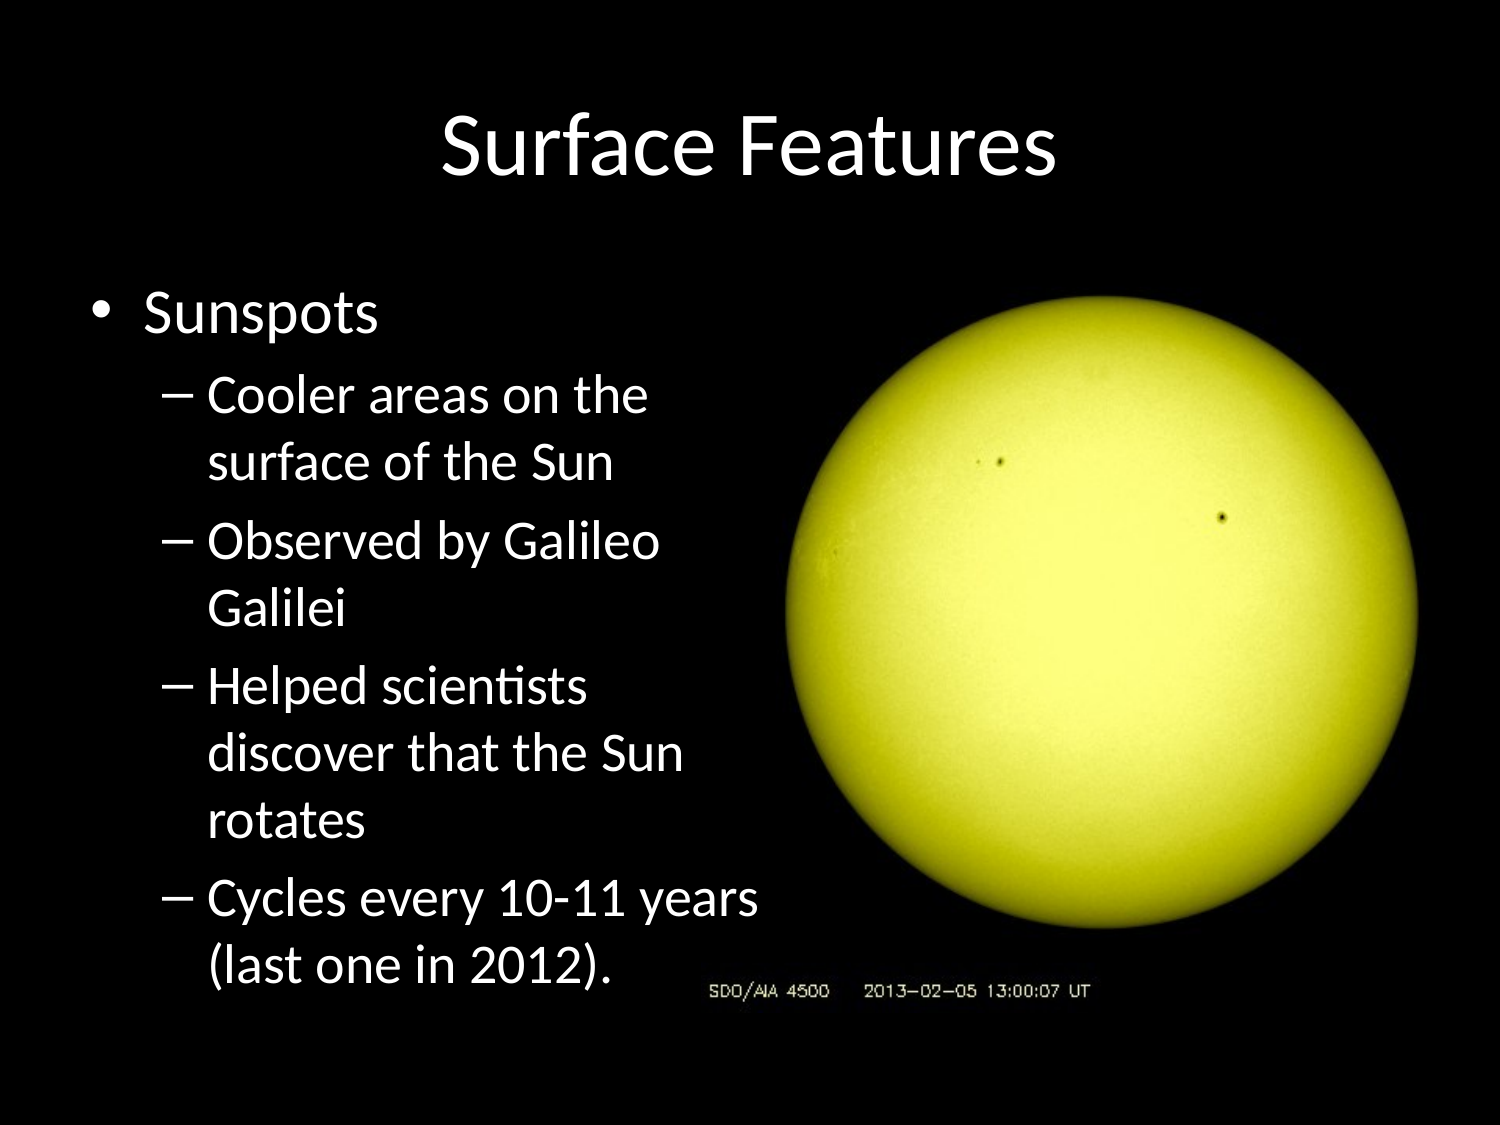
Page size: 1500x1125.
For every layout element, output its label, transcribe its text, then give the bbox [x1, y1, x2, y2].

title Surface Features [75, 45, 1425, 233]
list Sunspots Cooler areas on the surface of the Sun Observed by Galileo Galilei Helped scientists discover that the Sun rotates Cycles every 10-11 years (last one in 2012). [75, 262, 695, 1005]
picture [700, 212, 1500, 1013]
